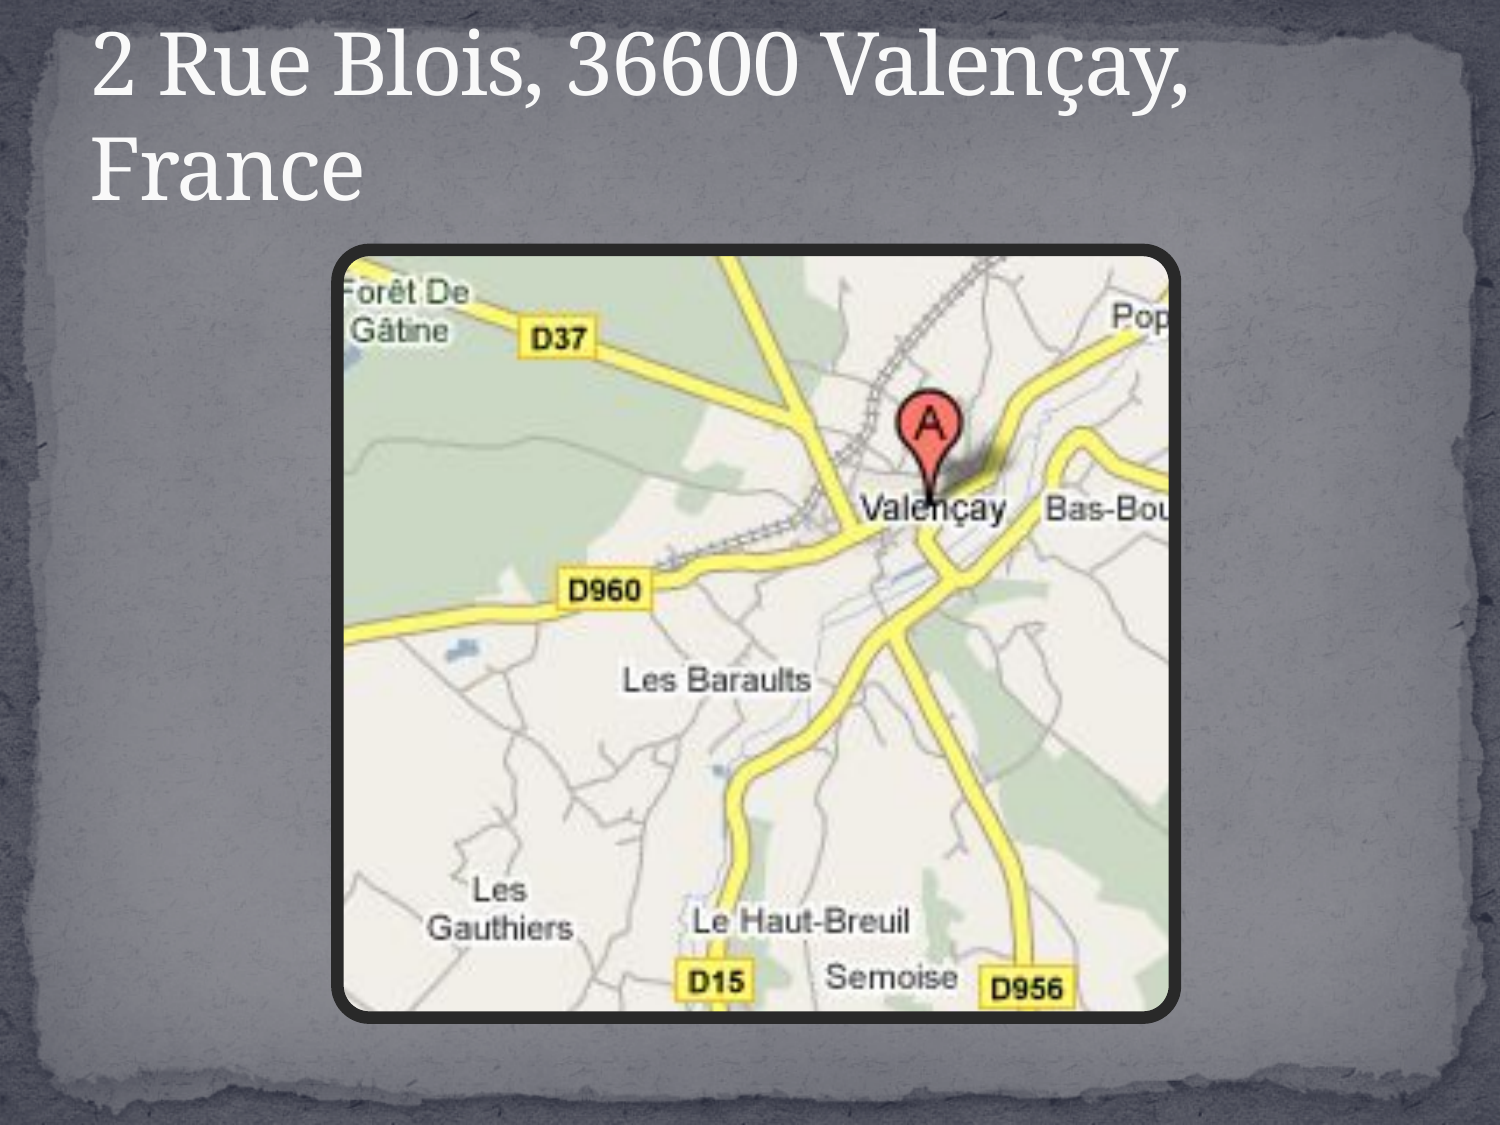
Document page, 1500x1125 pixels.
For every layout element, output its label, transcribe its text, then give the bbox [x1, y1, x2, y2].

picture [338, 250, 1175, 1019]
title 2 Rue Blois, 36600 Valençay, France [74, 24, 1425, 225]
